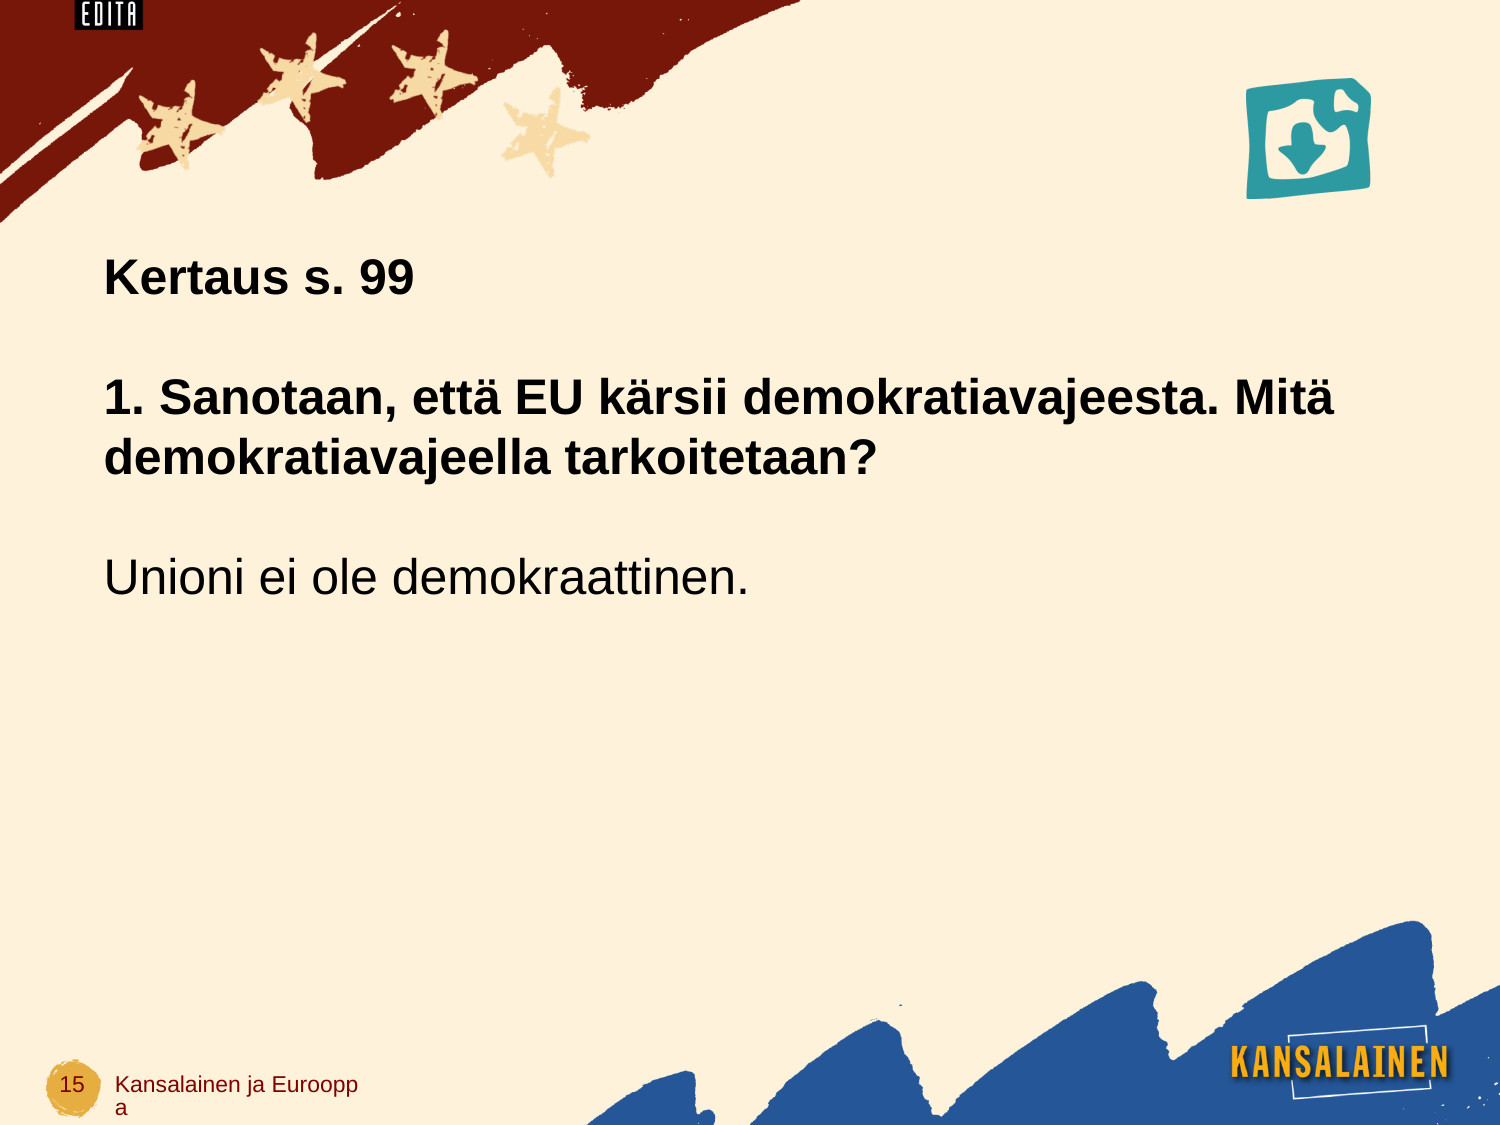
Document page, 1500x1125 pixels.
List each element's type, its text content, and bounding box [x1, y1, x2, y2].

footer Kansalainen ja Eurooppa [99, 1062, 376, 1125]
text_box Kertaus s. 99 1. Sanotaan, että EU kärsii demokratiavajeesta. Mitä demokratiavajeella tarkoitetaan? Unioni ei ole demokraattinen. [88, 236, 1365, 657]
slide_number 15 [37, 1062, 99, 1125]
picture [0, 0, 1500, 1125]
